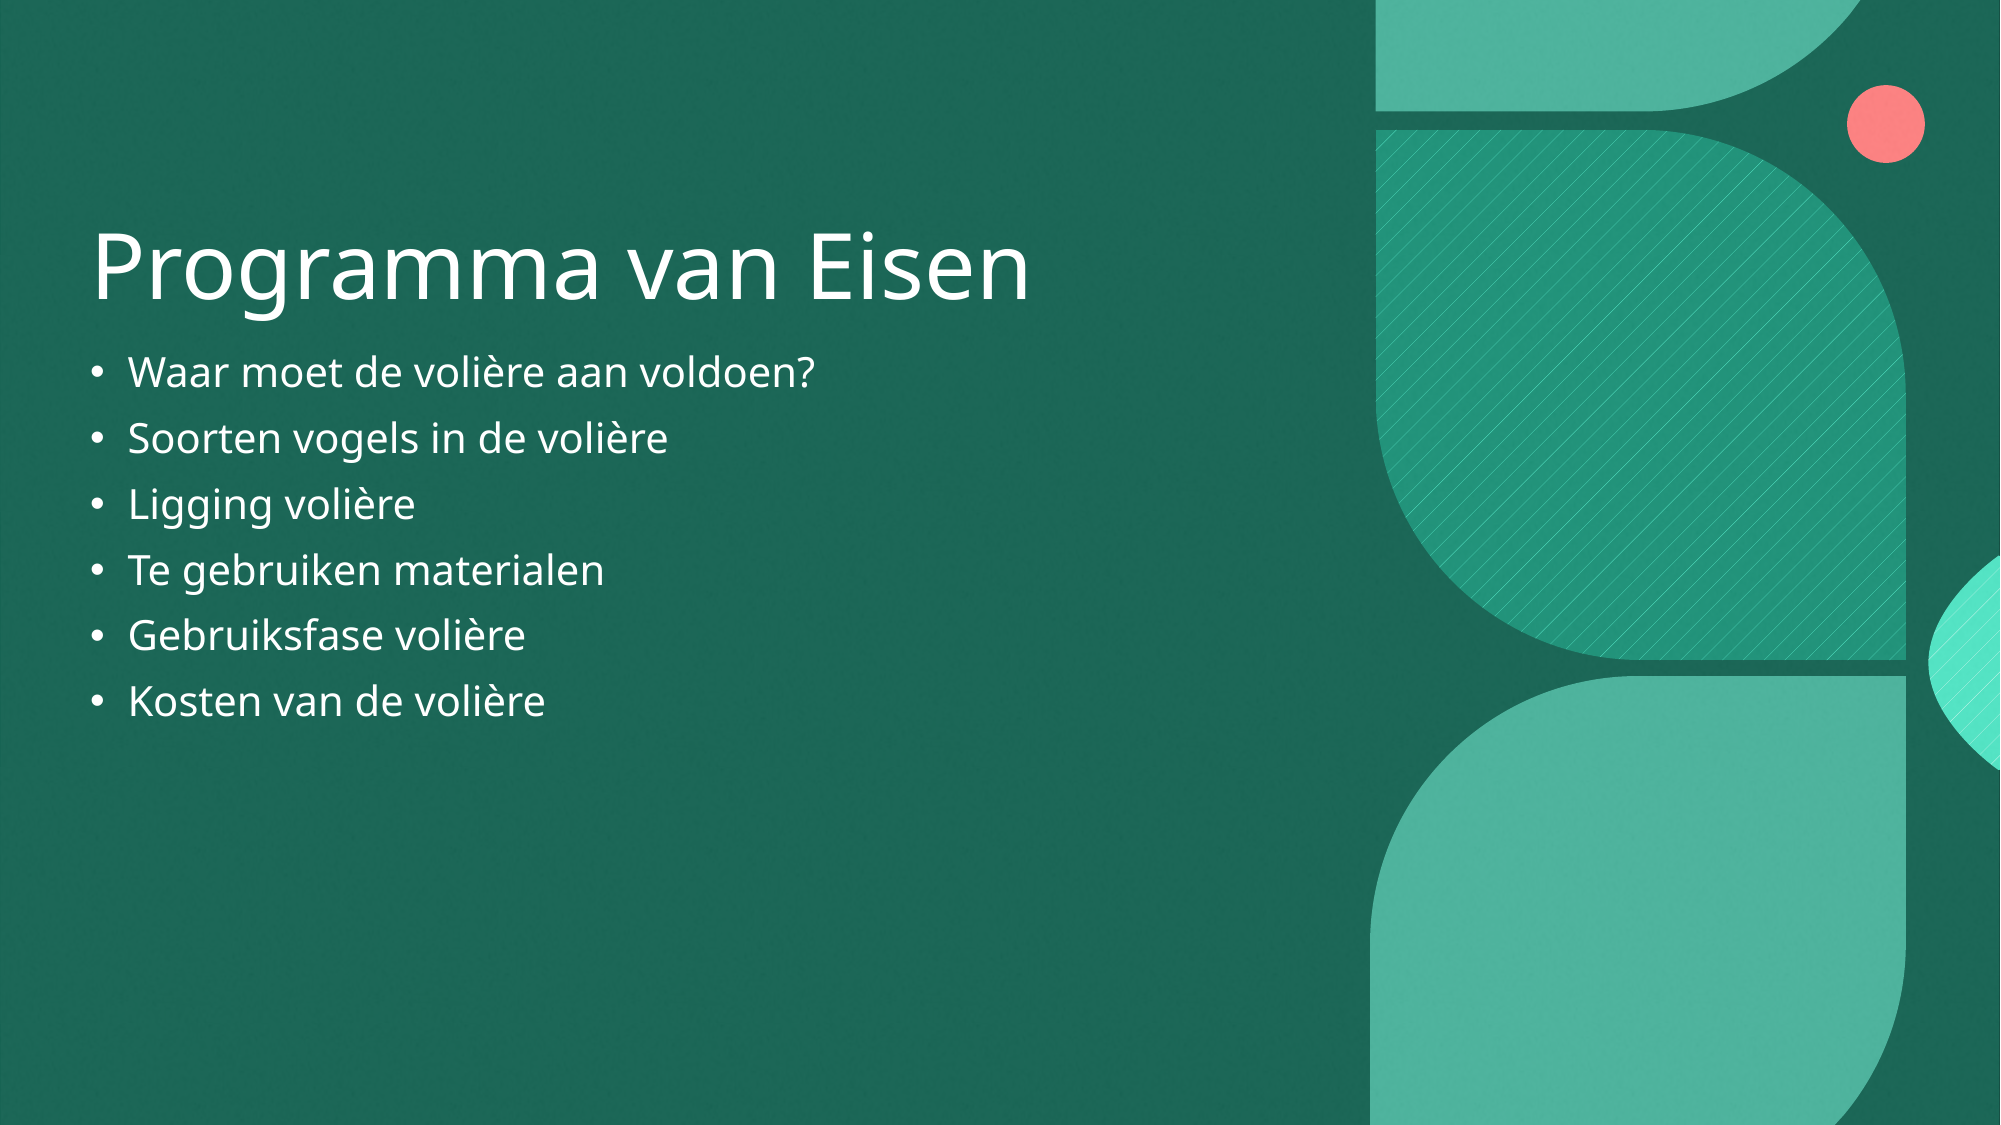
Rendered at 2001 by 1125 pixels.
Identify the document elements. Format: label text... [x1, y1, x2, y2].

list Waar moet de volière aan voldoen? Soorten vogels in de volière Ligging volière Te gebruiken materialen Gebruiksfase volière Kosten van de volière [75, 343, 1336, 1014]
title Programma van Eisen [75, 109, 1336, 327]
